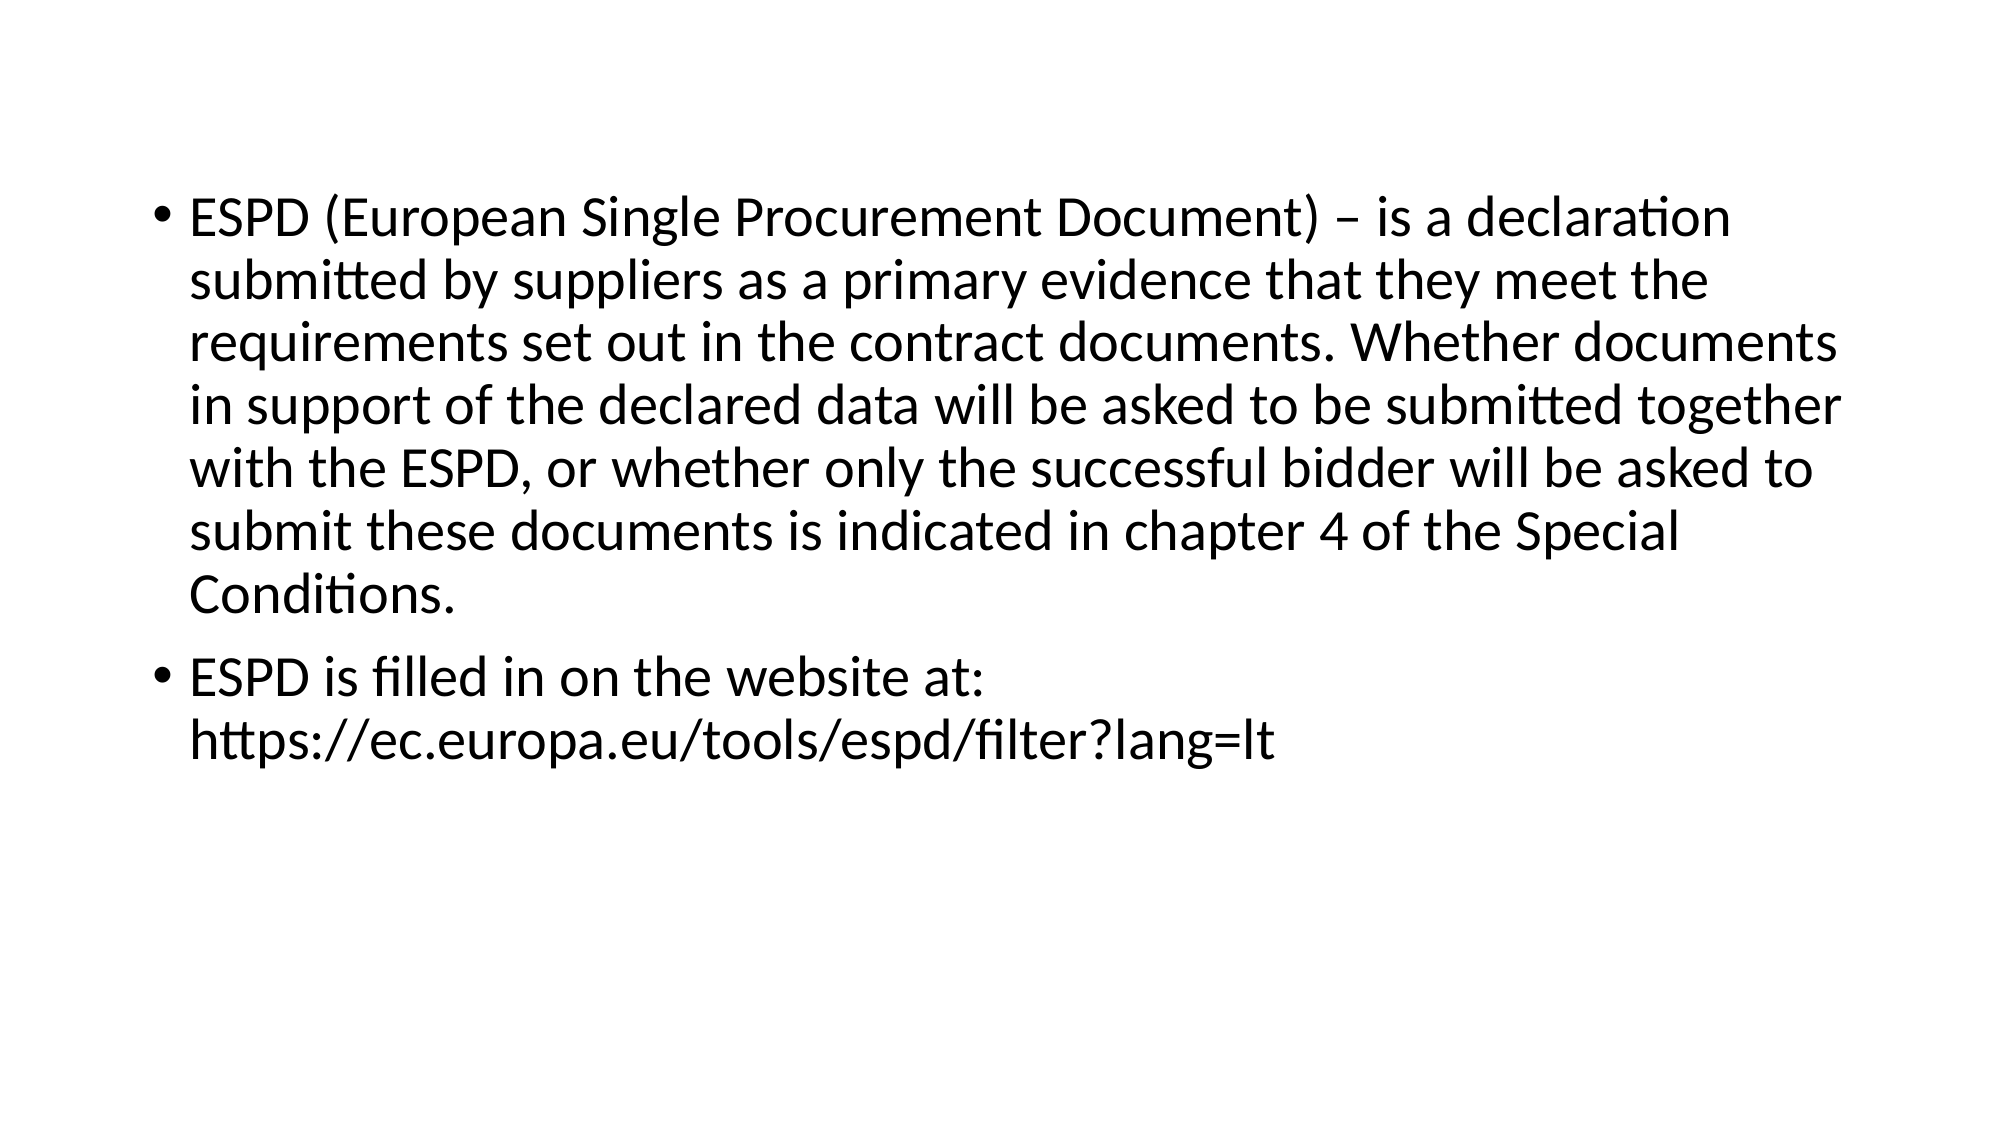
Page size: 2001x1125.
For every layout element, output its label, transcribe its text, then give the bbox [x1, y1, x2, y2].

list ESPD (European Single Procurement Document) – is a declaration submitted by suppliers as a primary evidence that they meet the requirements set out in the contract documents. Whether documents in support of the declared data will be asked to be submitted together with the ESPD, or whether only the successful bidder will be asked to submit these documents is indicated in chapter 4 of the Special Conditions. ESPD is filled in on the website at: https://ec.europa.eu/tools/espd/filter?lang=lt [137, 87, 1863, 1014]
